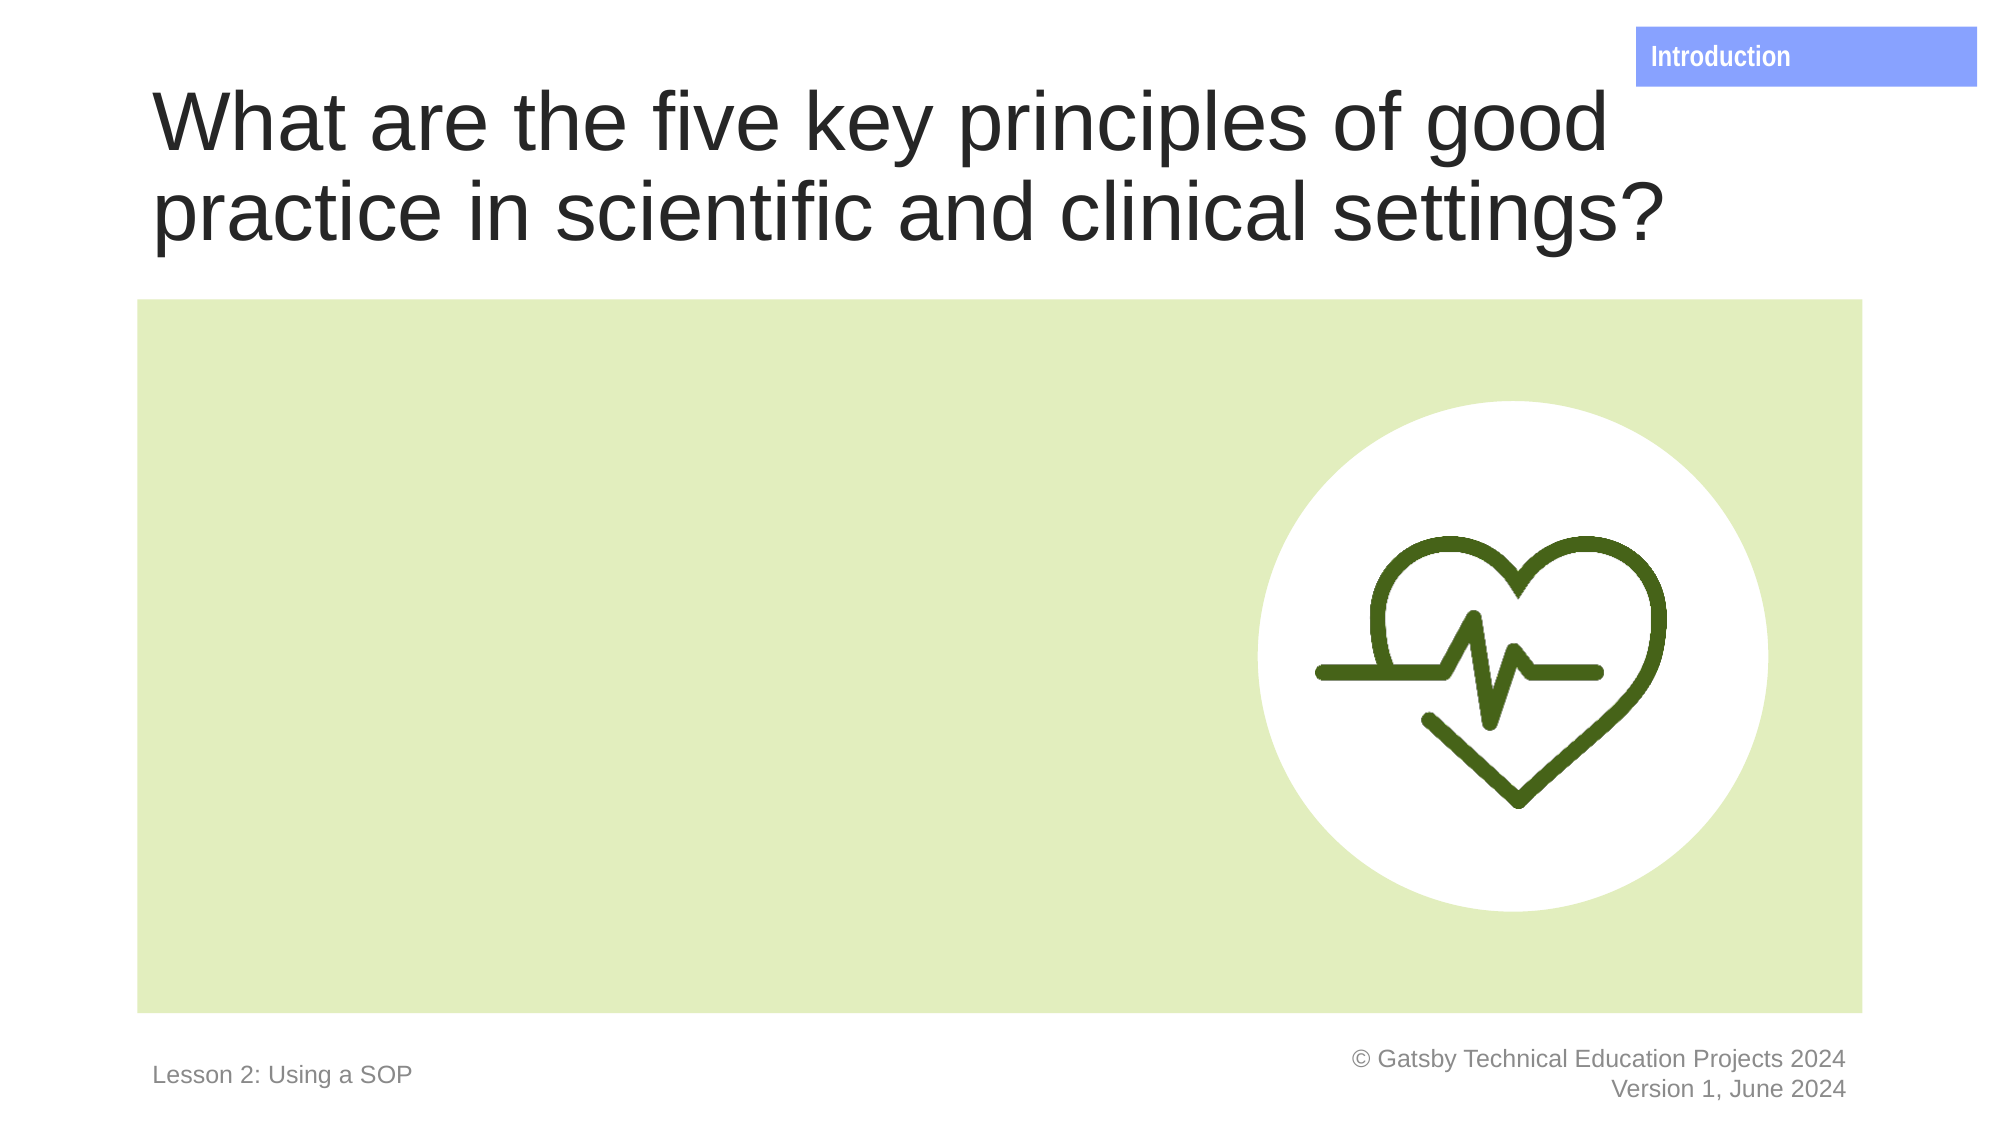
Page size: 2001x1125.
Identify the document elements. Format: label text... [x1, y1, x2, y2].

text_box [1254, 397, 1772, 915]
list [137, 299, 1863, 1014]
title What are the five key principles of good practice in scientific and clinical settings? [137, 59, 1863, 278]
list Introduction [1636, 26, 1978, 87]
list Lesson 2: Using a SOP [137, 1042, 829, 1103]
